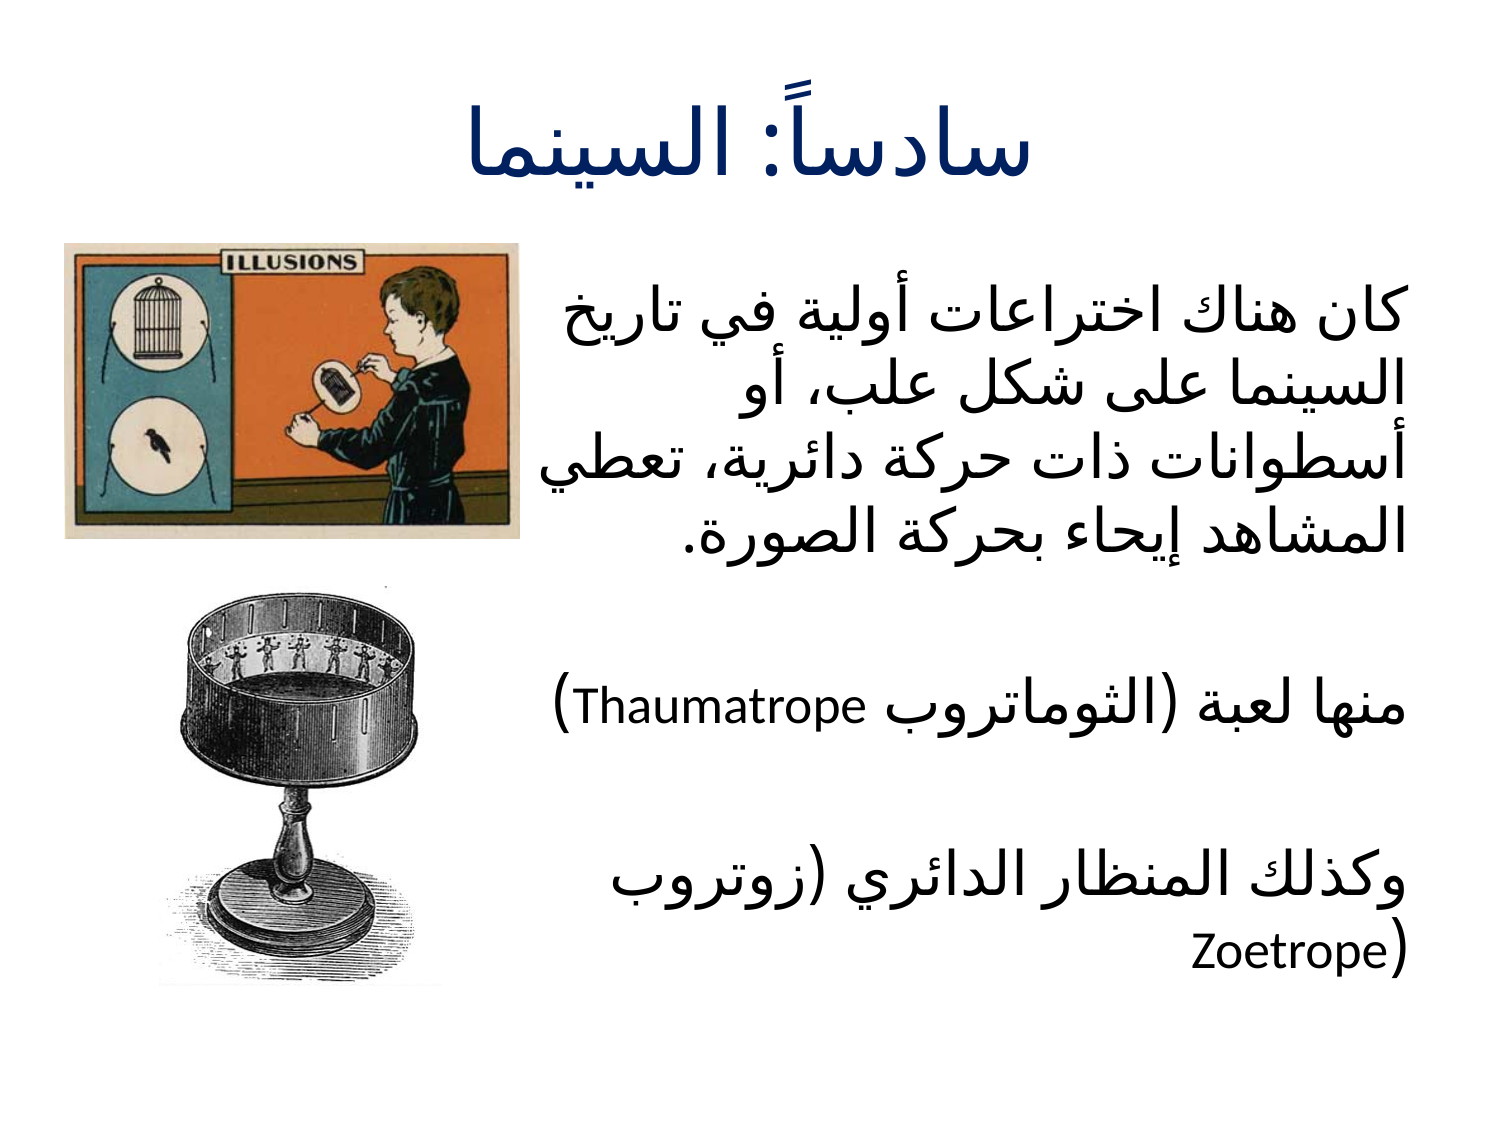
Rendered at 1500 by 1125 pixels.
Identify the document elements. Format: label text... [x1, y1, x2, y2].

picture [159, 585, 442, 987]
title سادساً: السينما [75, 45, 1425, 233]
list كان هناك اختراعات أولية في تاريخ السينما على شكل علب، أو أسطوانات ذات حركة دائرية، تعطي المشاهد إيحاء بحركة الصورة. منها لعبة (الثوماتروب Thaumatrope) وكذلك المنظار الدائري (زوتروب (Zoetrope [513, 262, 1425, 1005]
picture [64, 243, 520, 540]
